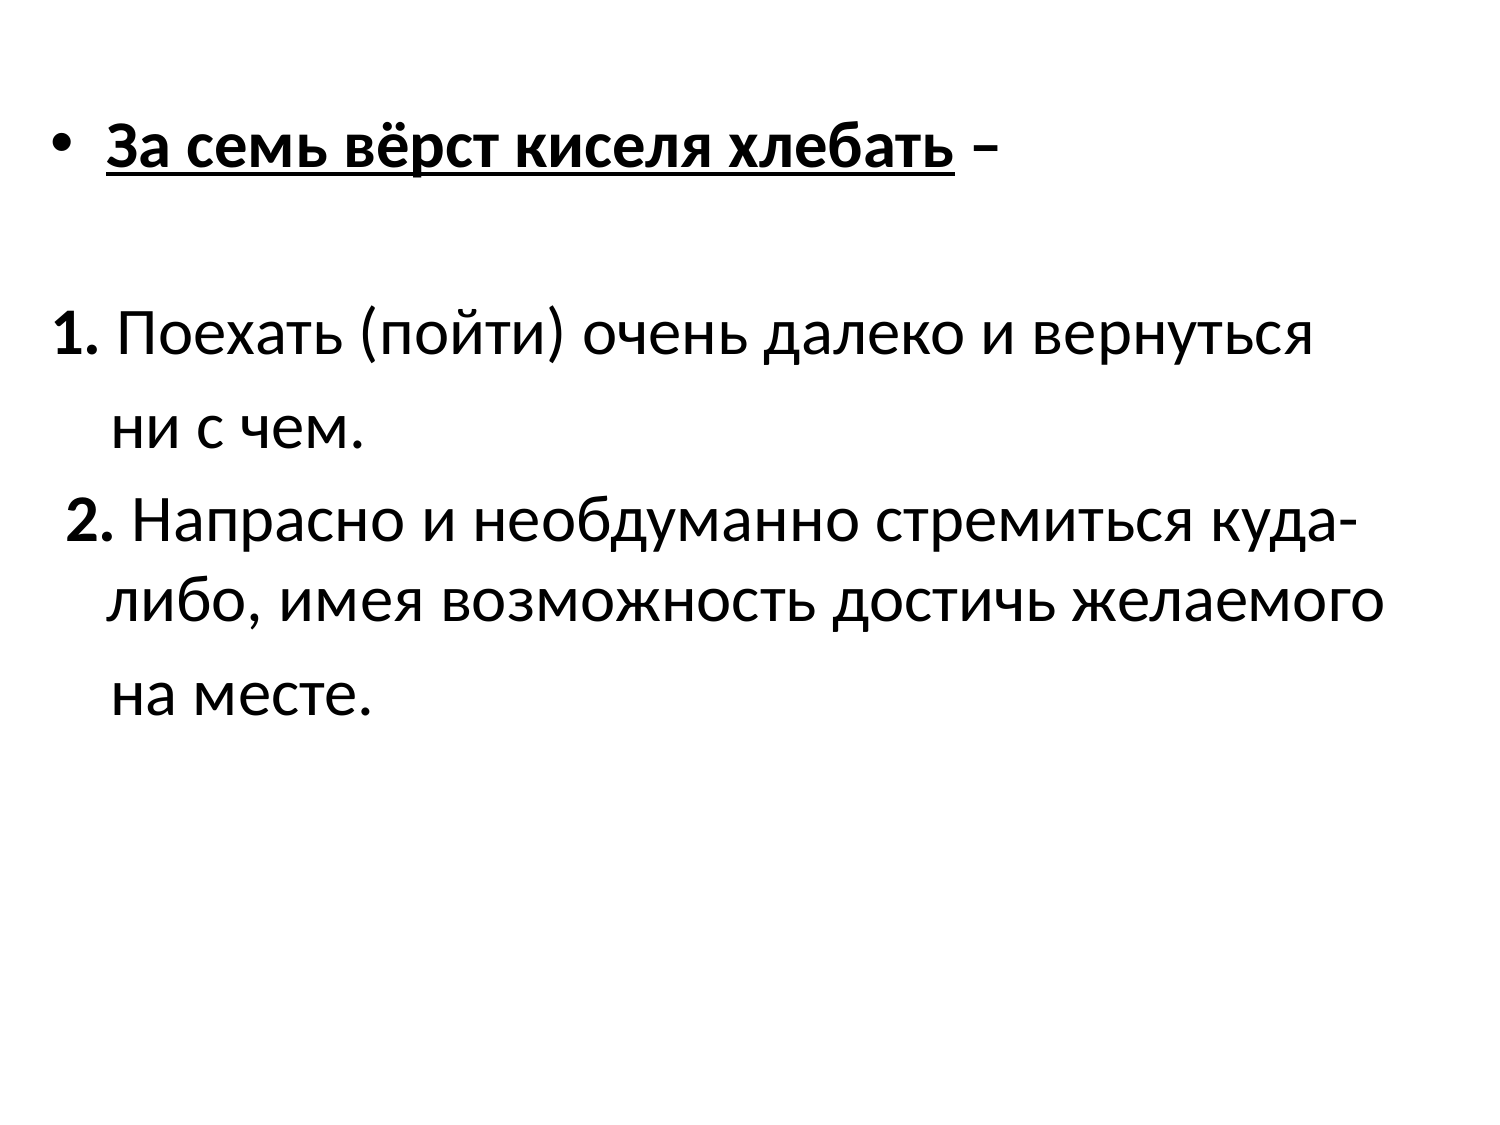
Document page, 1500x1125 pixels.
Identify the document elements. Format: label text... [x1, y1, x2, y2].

list За семь вёрст киселя хлебать – 1. Поехать (пойти) очень далеко и вернуться ни с чем. 2. Напрасно и необдуманно стремиться куда-либо, имея возможность достичь желаемого на месте. [35, 93, 1465, 1055]
